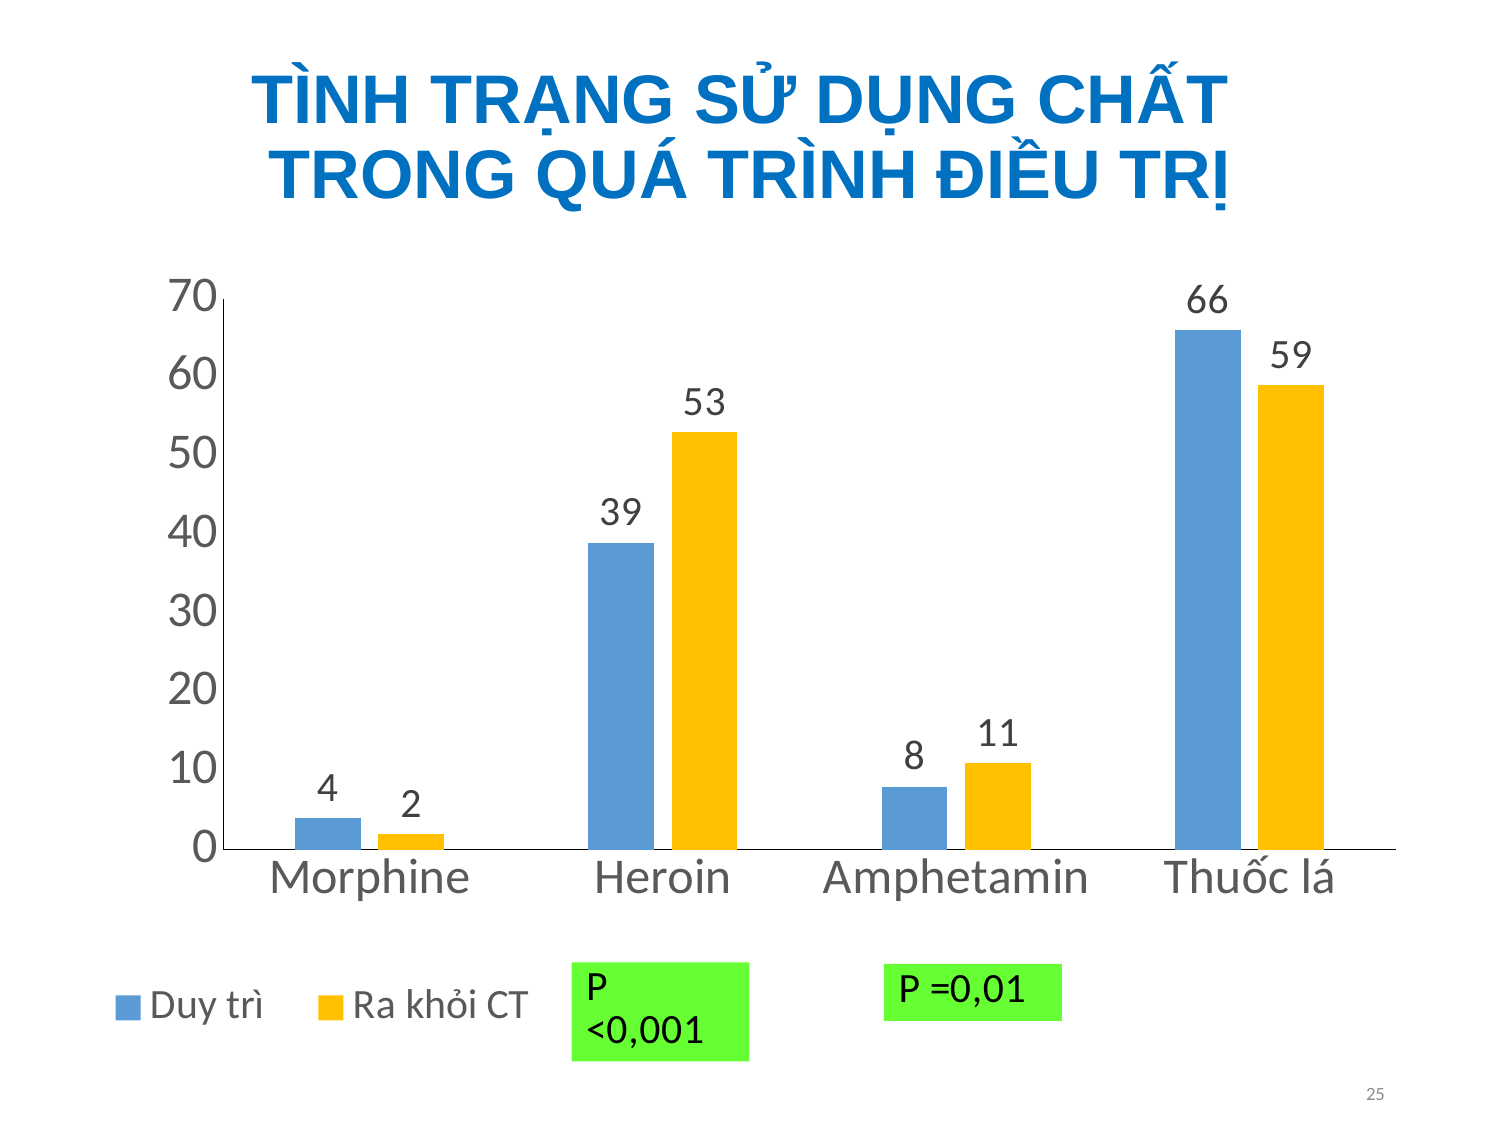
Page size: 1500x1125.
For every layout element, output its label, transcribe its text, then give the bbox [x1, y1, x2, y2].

chart [74, 262, 1397, 1123]
title TÌNH TRẠNG SỬ DỤNG CHẤT TRONG QUÁ TRÌNH ĐIỀU TRỊ [75, 45, 1425, 233]
